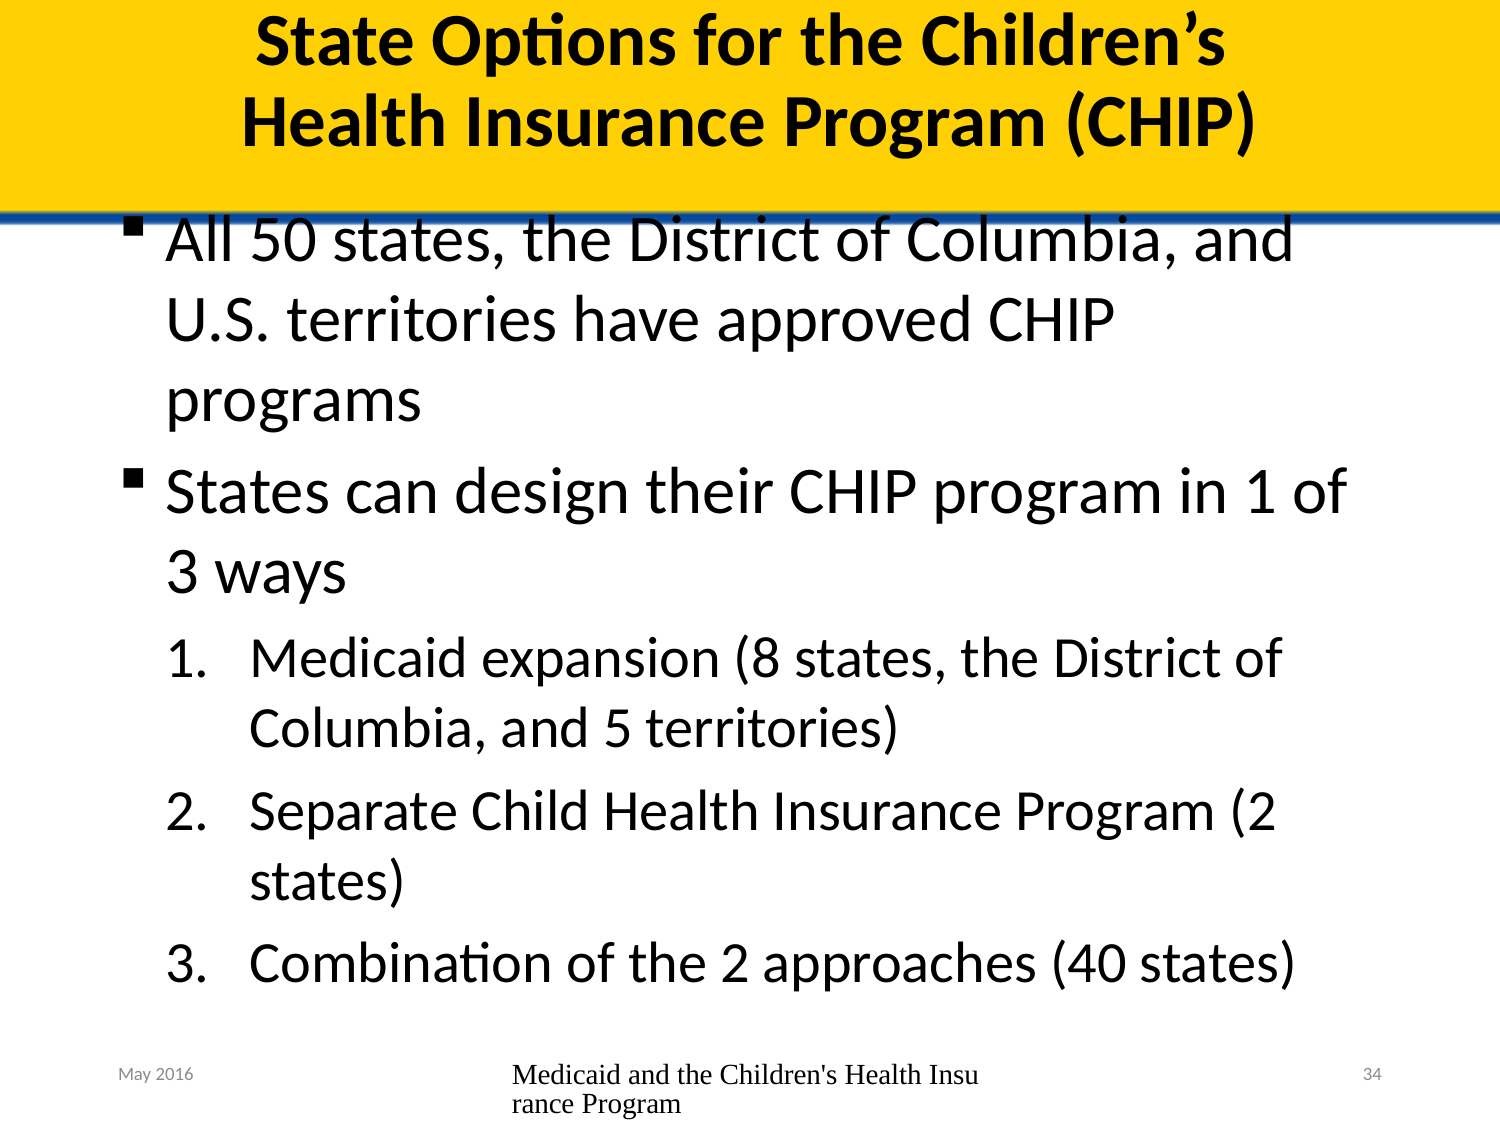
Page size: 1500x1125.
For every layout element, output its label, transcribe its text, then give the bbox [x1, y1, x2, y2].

list All 50 states, the District of Columbia, and U.S. territories have approved CHIP programs States can design their CHIP program in 1 of 3 ways Medicaid expansion (8 states, the District of Columbia, and 5 territories) Separate Child Health Insurance Program (2 states) Combination of the 2 approaches (40 states) [103, 186, 1397, 1014]
slide_number 34 [1059, 1042, 1397, 1103]
footer Medicaid and the Children's Health Insurance Program [496, 1042, 1004, 1103]
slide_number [103, 1042, 441, 1103]
picture [0, 0, 1500, 1125]
title State Options for the Children’s Health Insurance Program (CHIP) [103, 2, 1397, 161]
